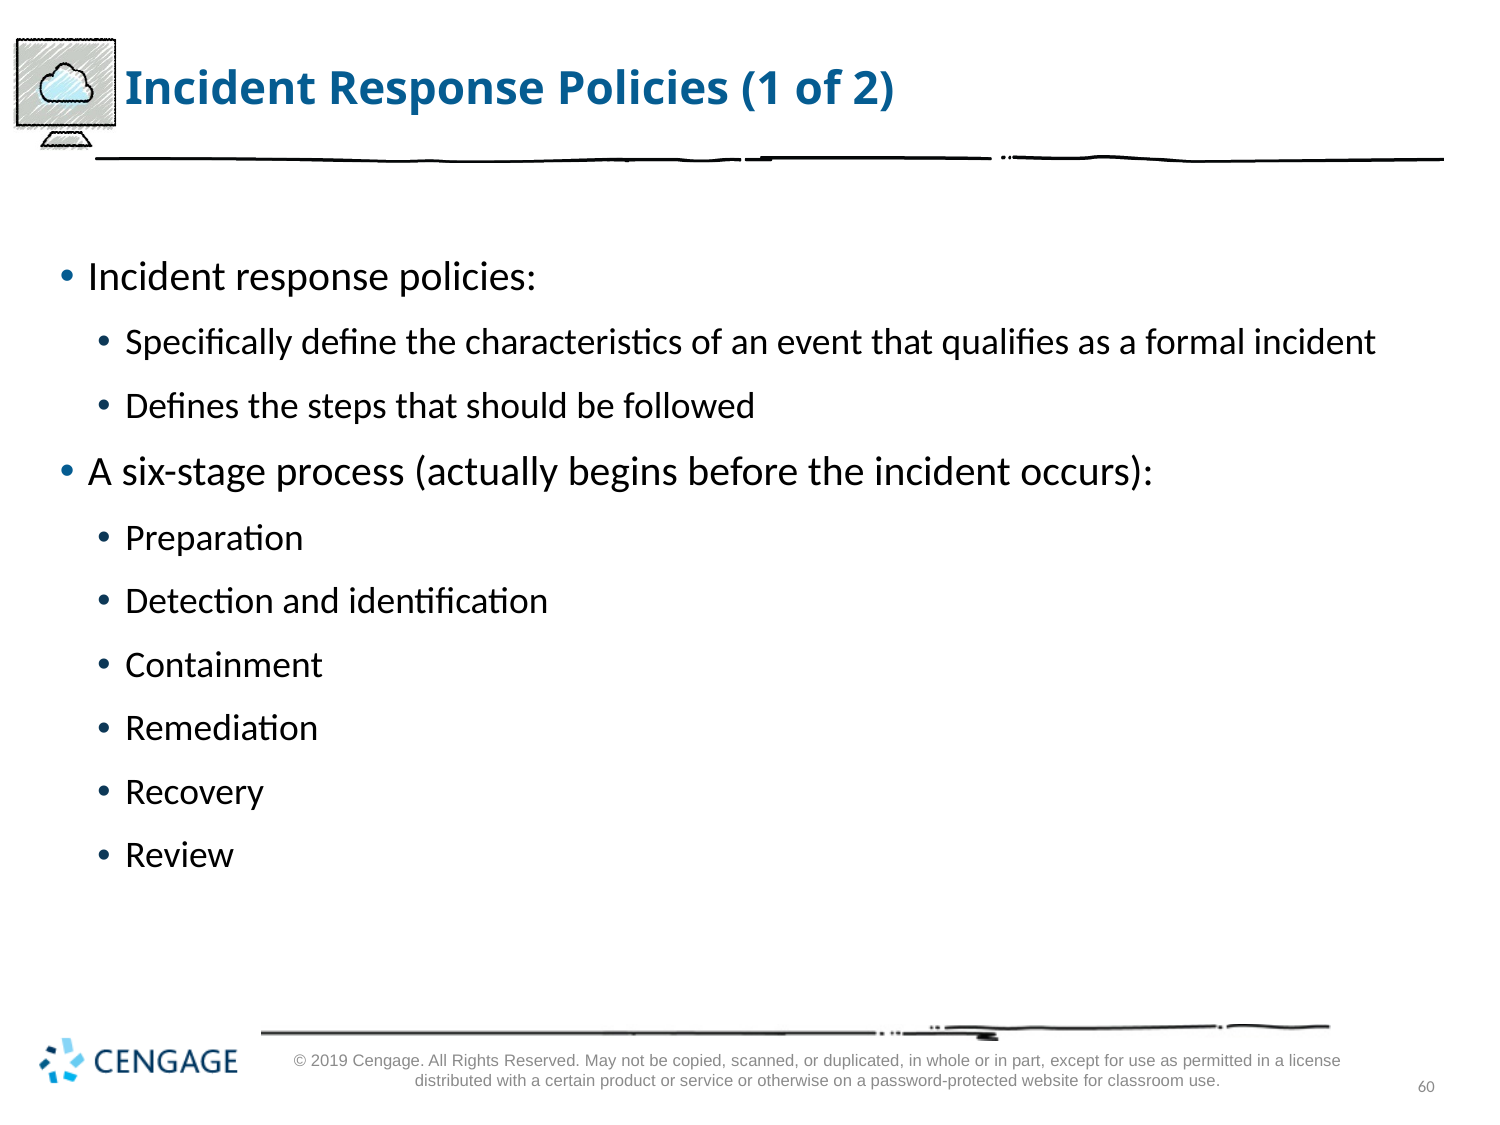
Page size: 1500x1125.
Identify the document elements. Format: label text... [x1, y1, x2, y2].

picture [19, 1024, 250, 1096]
picture [13, 36, 117, 151]
picture [261, 1024, 1331, 1041]
picture [95, 155, 1444, 163]
footer © 2019 Cengage. All Rights Reserved. May not be copied, scanned, or duplicated, in whole or in part, except for use as permitted in a license distributed with a certain product or service or otherwise on a password-protected website for classroom use. [262, 1050, 1375, 1091]
title Incident Response Policies (1 of 2) [125, 66, 1442, 116]
list Incident response policies: Specifically define the characteristics of an event that qualifies as a formal incident Defines the steps that should be followed A six-stage process (actually begins before the incident occurs): Preparation Detection and identification Containment Remediation Recovery Review [59, 252, 1441, 883]
